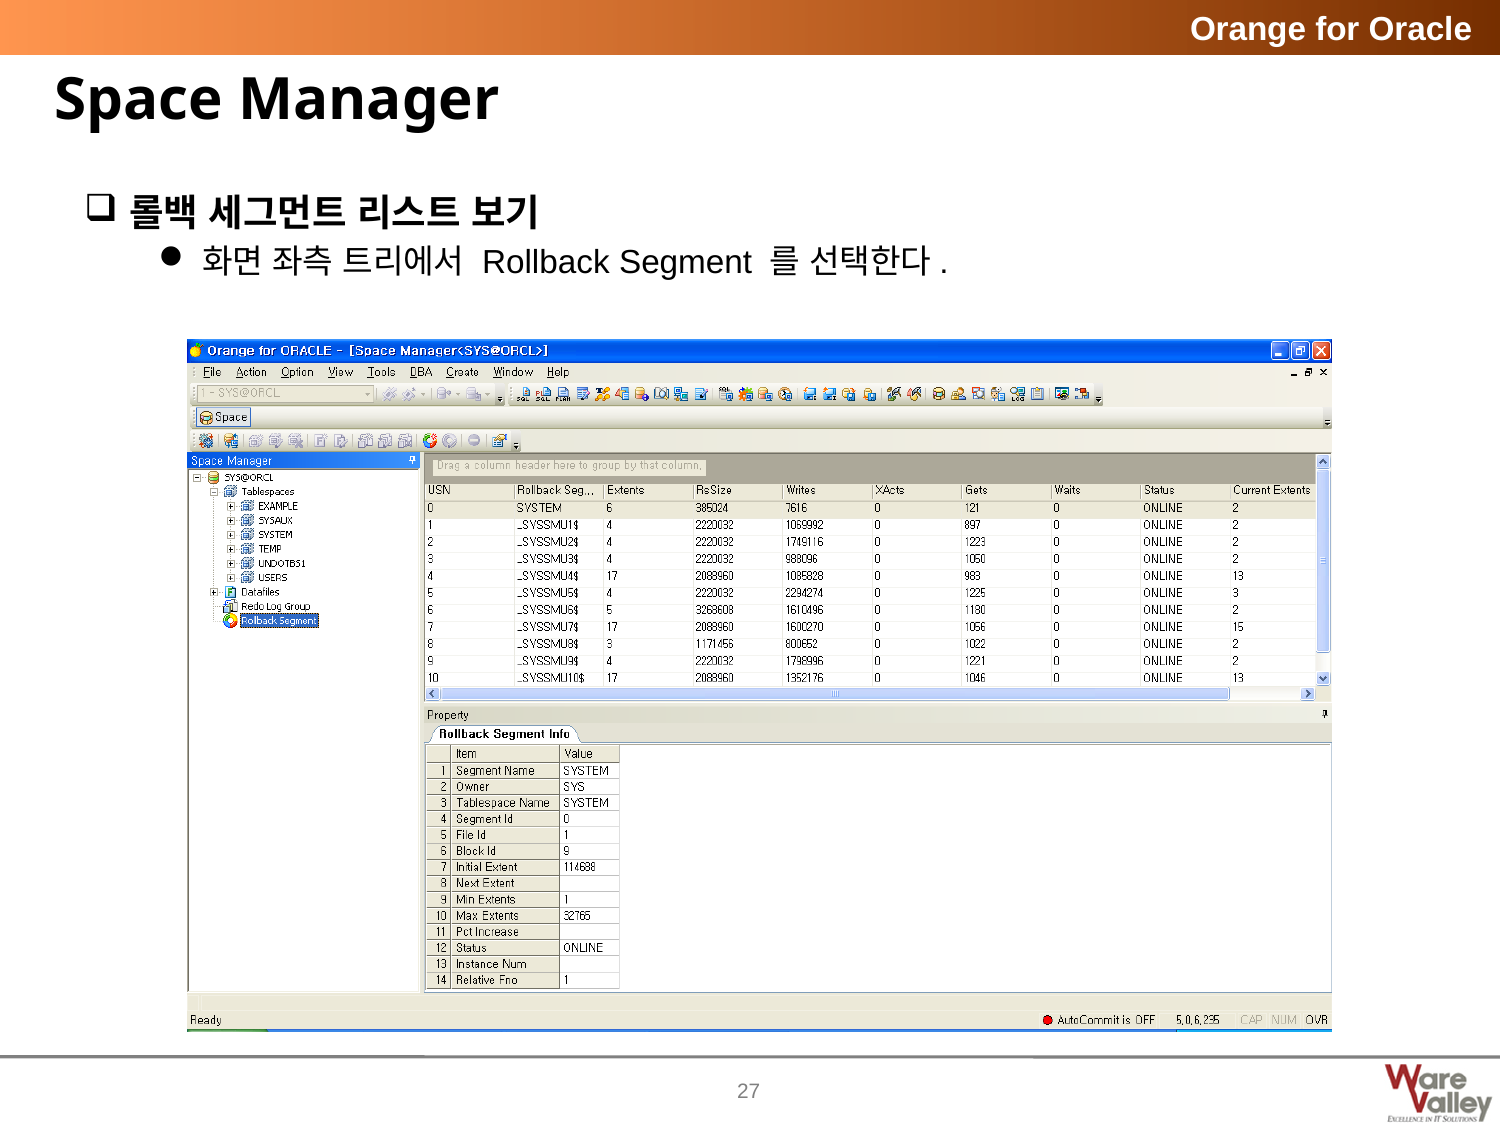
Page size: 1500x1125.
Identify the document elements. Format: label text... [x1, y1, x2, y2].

title Space Manager [39, 54, 1461, 150]
list 롤백 세그먼트 리스트 보기 화면 좌측 트리에서 Rollback Segment 를 선택한다. [69, 184, 1459, 1012]
picture [187, 339, 1332, 1032]
picture [1376, 1060, 1500, 1125]
